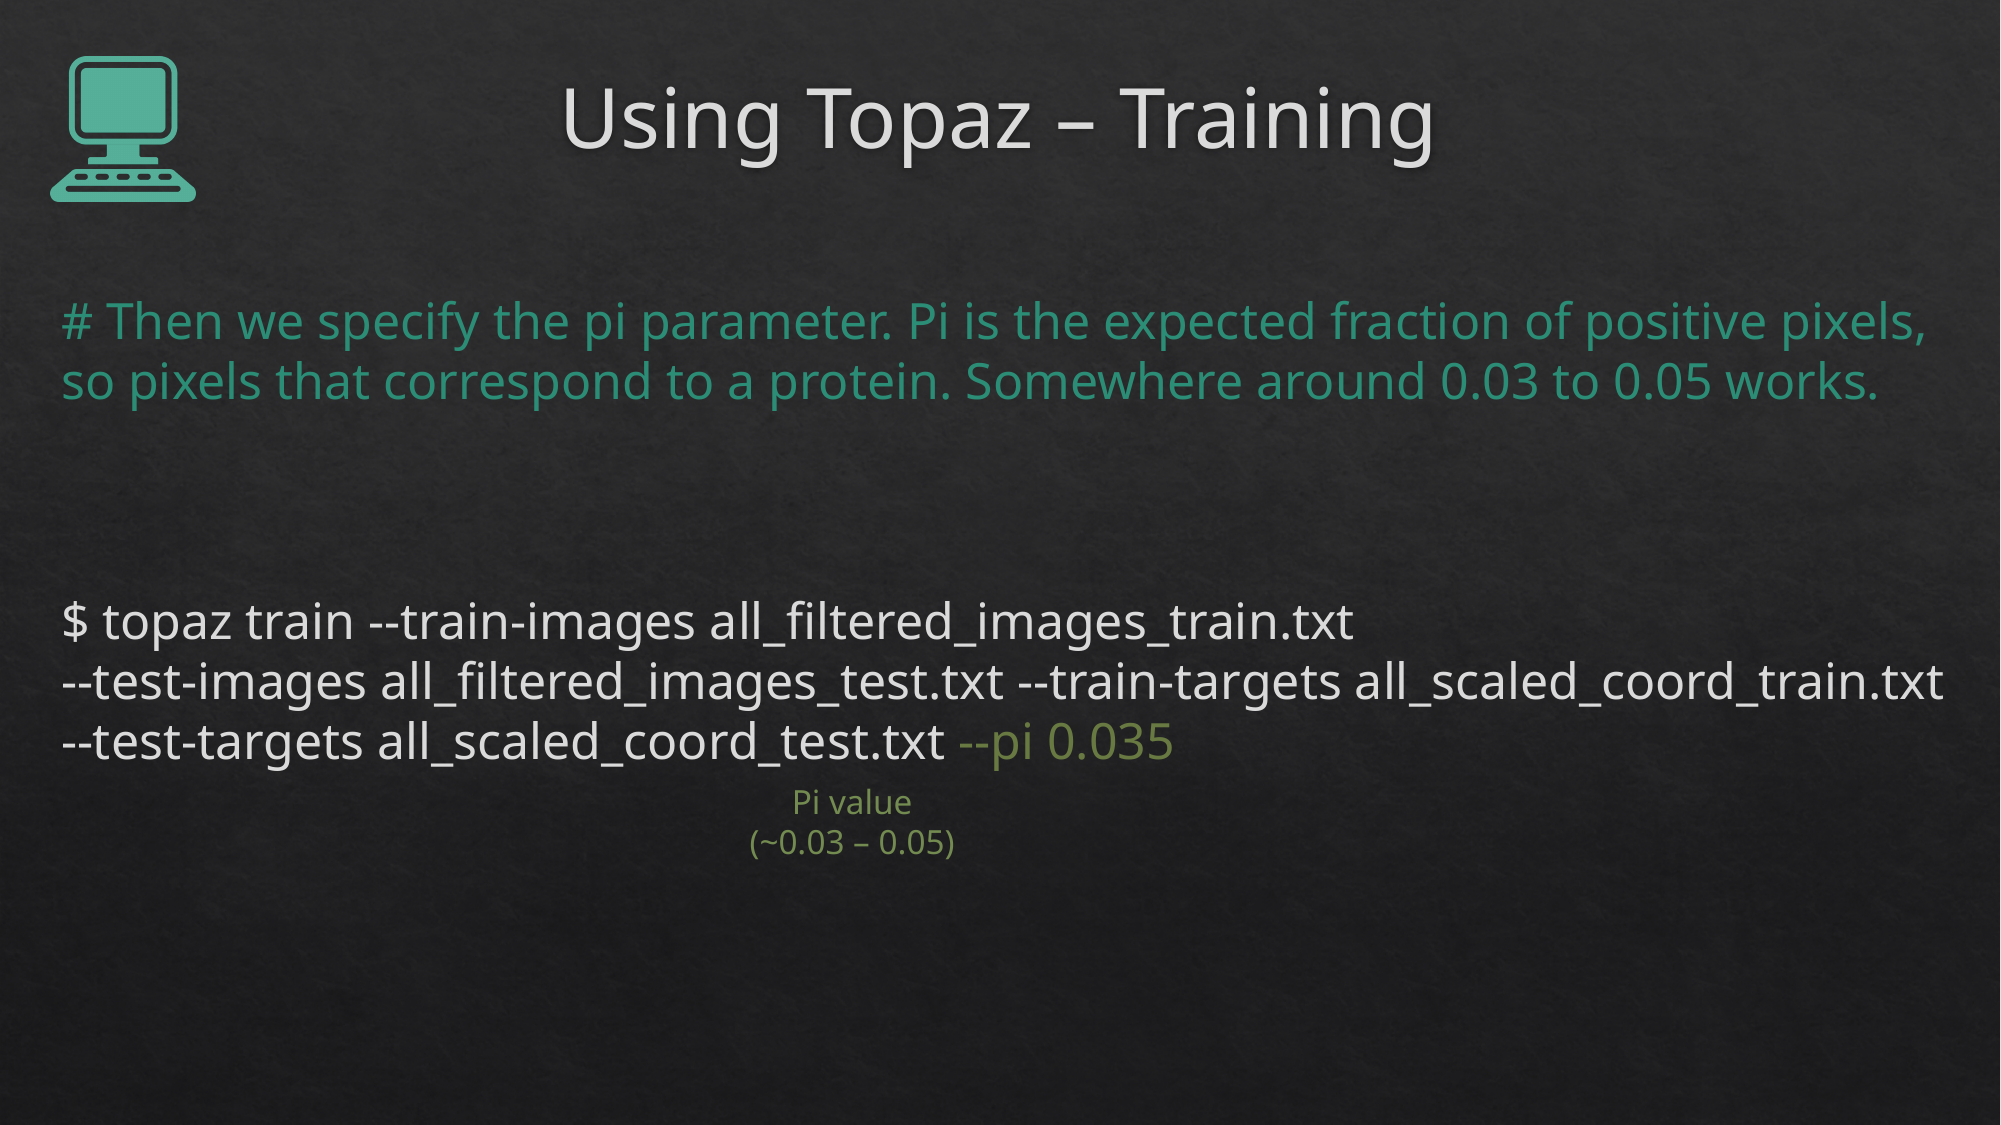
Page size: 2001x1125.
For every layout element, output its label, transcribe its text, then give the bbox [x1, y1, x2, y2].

text_box # Then we specify the pi parameter. Pi is the expected fraction of positive pixels, so pixels that correspond to a protein. Somewhere around 0.03 to 0.05 works. $ topaz train --train-images all_filtered_images_train.txt --test-images all_filtered_images_test.txt --train-targets all_scaled_coord_train.txt --test-targets all_scaled_coord_test.txt --pi 0.035 [46, 282, 2000, 777]
text_box Pi value (~0.03 – 0.05) [734, 773, 970, 869]
title Using Topaz – Training [149, 35, 1849, 195]
picture [49, 56, 196, 202]
